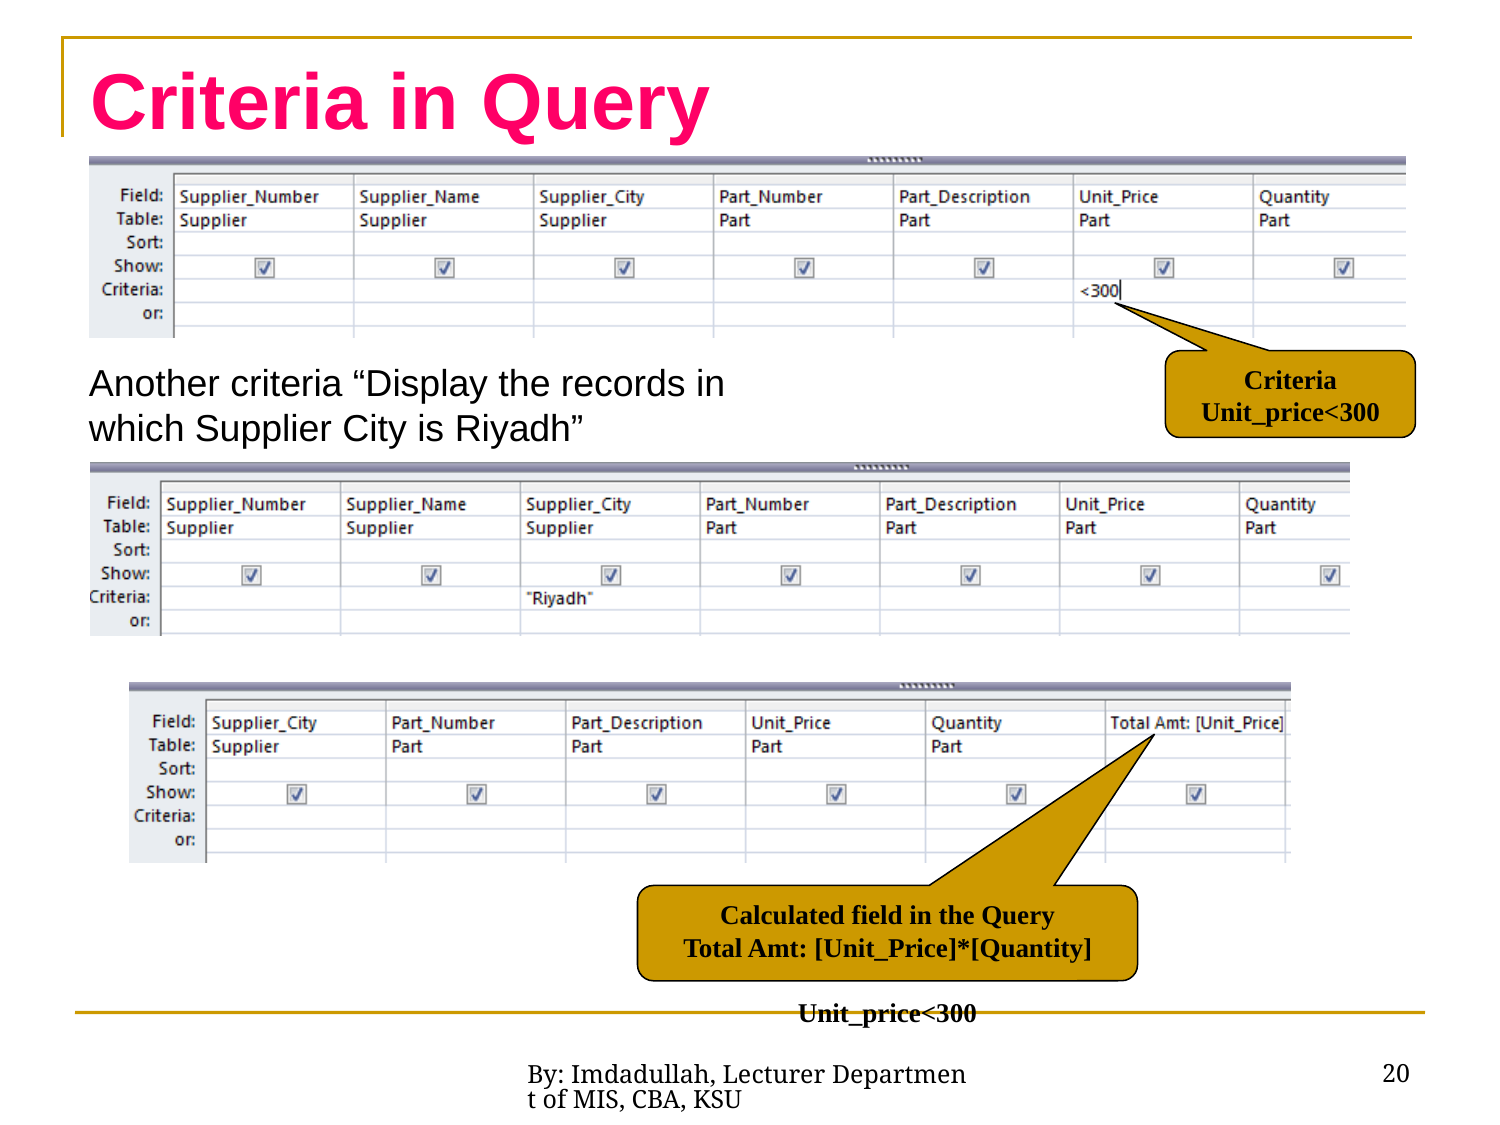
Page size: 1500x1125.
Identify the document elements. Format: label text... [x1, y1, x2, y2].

picture [129, 682, 1291, 863]
text_box Criteria Unit_price<300 [1165, 346, 1416, 438]
footer By: Imdadullah, Lecturer Department of MIS, CBA, KSU [512, 1025, 988, 1100]
text_box Calculated field in the Query Total Amt: [Unit_Price]*[Quantity] Unit_price<300 [637, 872, 1138, 981]
picture [89, 155, 1406, 338]
picture [90, 462, 1351, 637]
text_box Criteria in Query [74, 45, 1425, 150]
slide_number 20 [1074, 1024, 1425, 1100]
text_box Another criteria “Display the records in which Supplier City is Riyadh” [74, 351, 825, 457]
